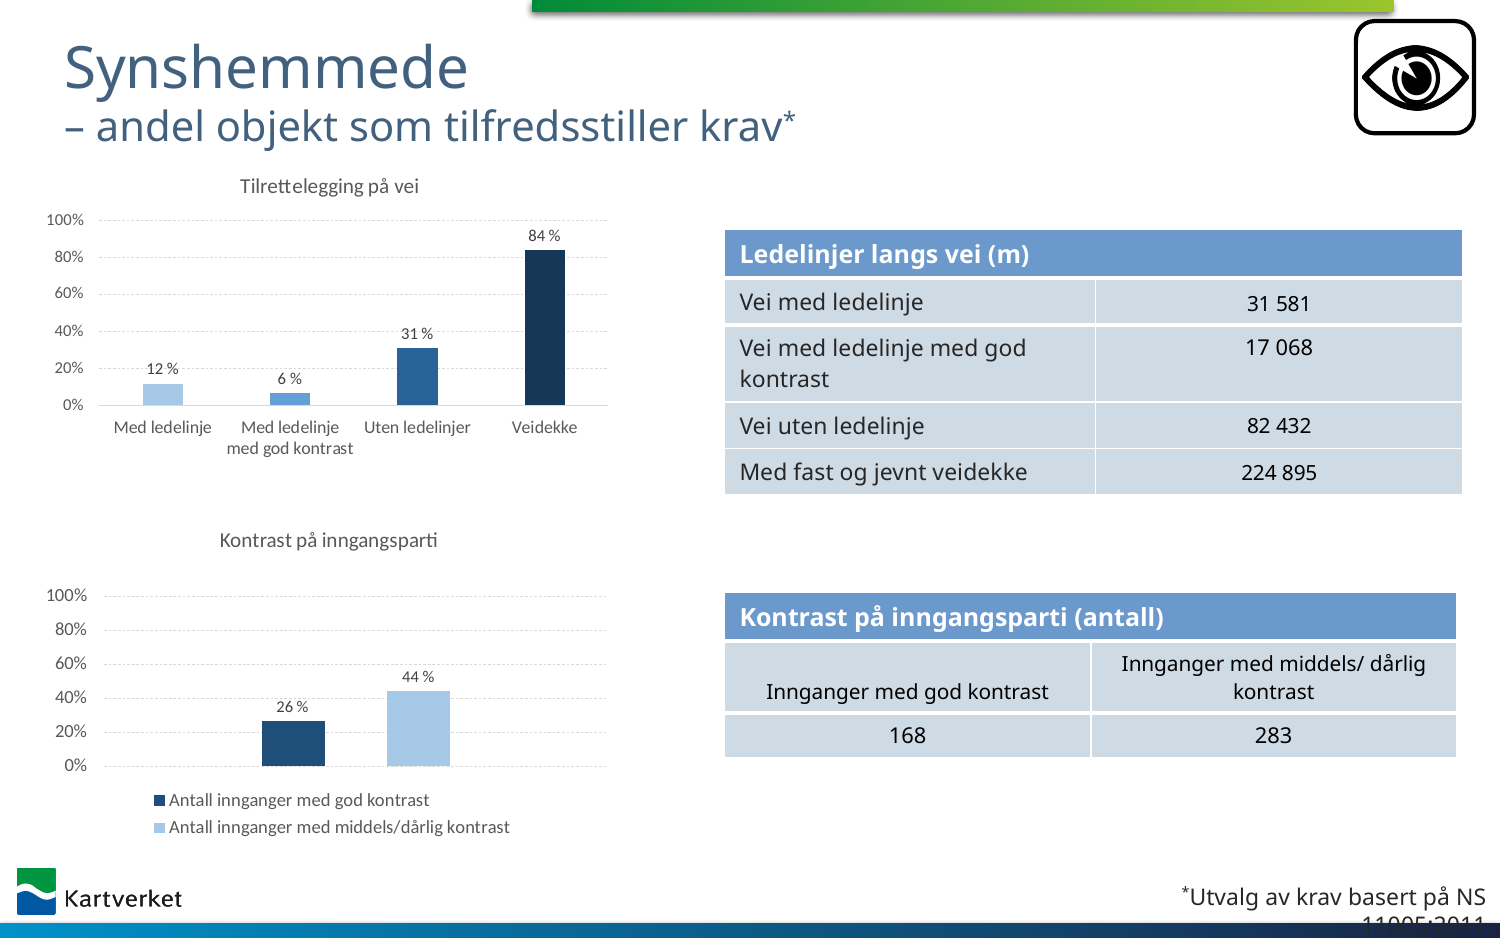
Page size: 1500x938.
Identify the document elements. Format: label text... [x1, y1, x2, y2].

table_header Ledelinjer langs vei (m) [725, 230, 1462, 276]
table_cell 283 [1092, 715, 1456, 757]
table_cell Innganger med god kontrast [725, 643, 1090, 711]
table_header Kontrast på inngangsparti (antall) [725, 593, 1456, 639]
text_box *Utvalg av krav basert på NS 11005:2011 [1068, 873, 1500, 938]
table_cell Med fast og jevnt veidekke [725, 449, 1095, 494]
picture [41, 520, 617, 846]
table_cell 168 [725, 715, 1090, 757]
text_box Synshemmede – andel objekt som tilfredsstiller krav* [49, 24, 1431, 158]
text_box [1355, 20, 1475, 134]
table_cell 31 581 [1096, 280, 1462, 323]
table_cell 82 432 [1096, 403, 1462, 448]
table_cell Vei uten ledelinje [725, 403, 1095, 448]
table_cell Vei med ledelinje [725, 280, 1095, 323]
table_cell Vei med ledelinje med god kontrast [725, 327, 1095, 401]
picture [41, 166, 618, 492]
table_cell Innganger med middels/ dårlig kontrast [1092, 643, 1456, 711]
table_cell 17 068 [1096, 327, 1462, 401]
table_cell 224 895 [1096, 449, 1462, 494]
